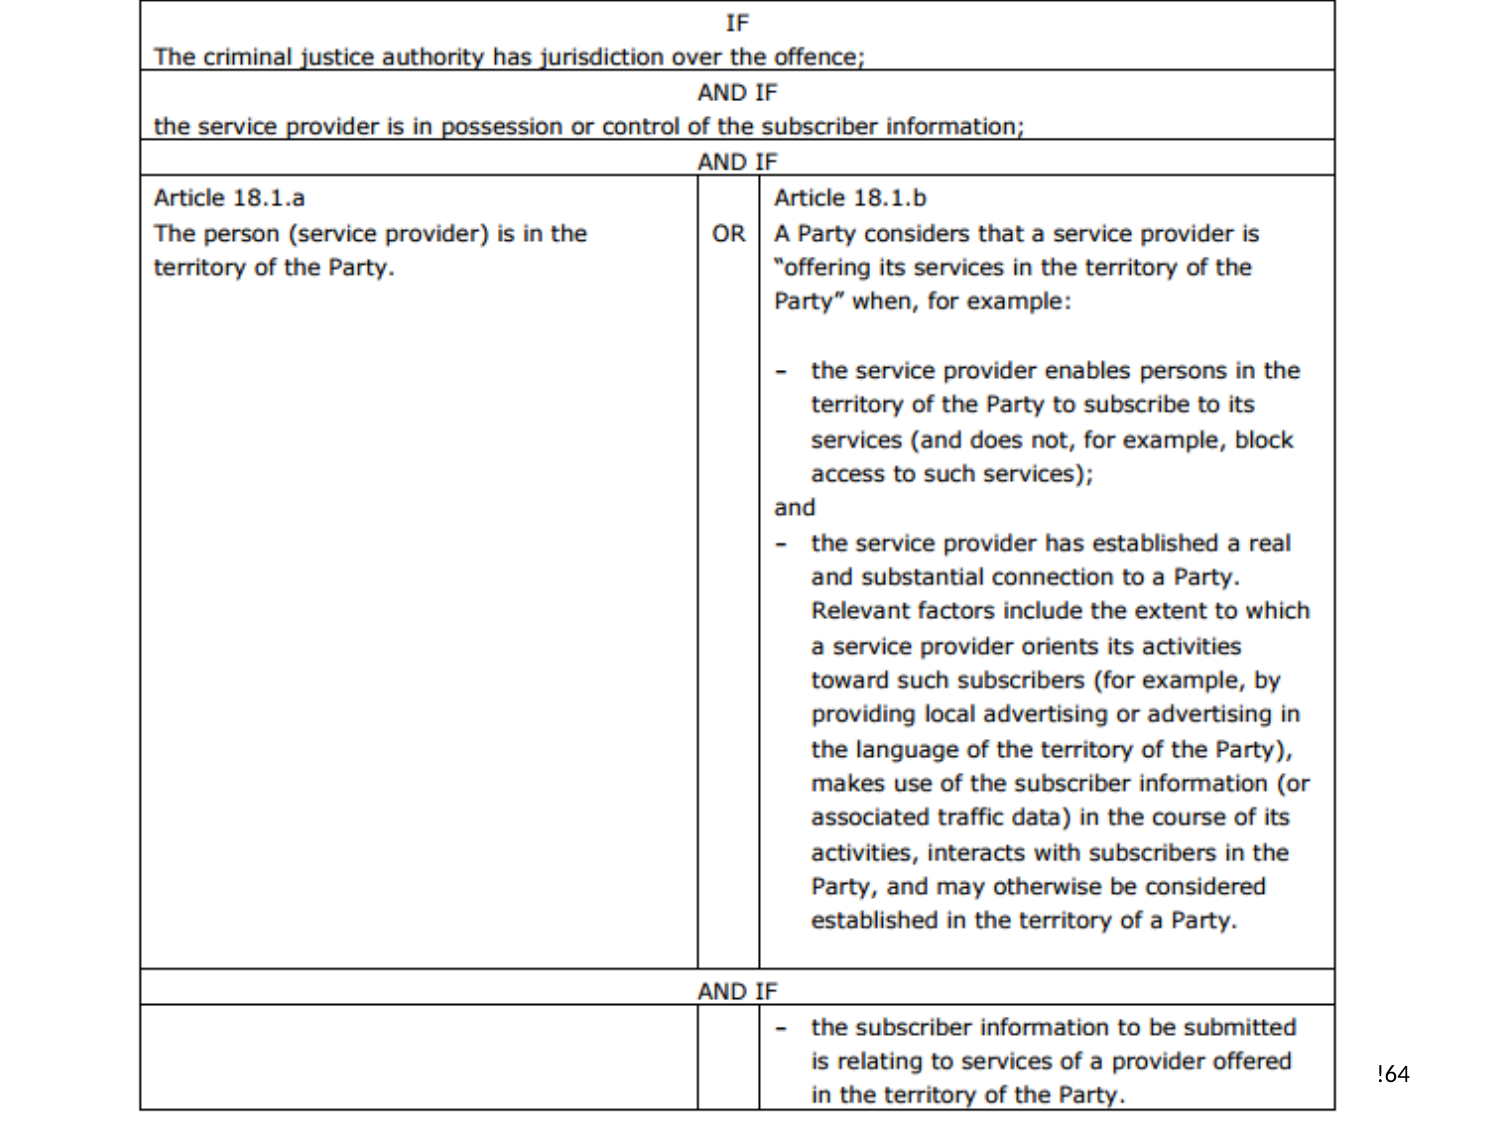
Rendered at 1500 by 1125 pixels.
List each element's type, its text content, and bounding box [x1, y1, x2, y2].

slide_number !64 [1394, 1042, 1425, 1103]
picture [110, 0, 1390, 1125]
